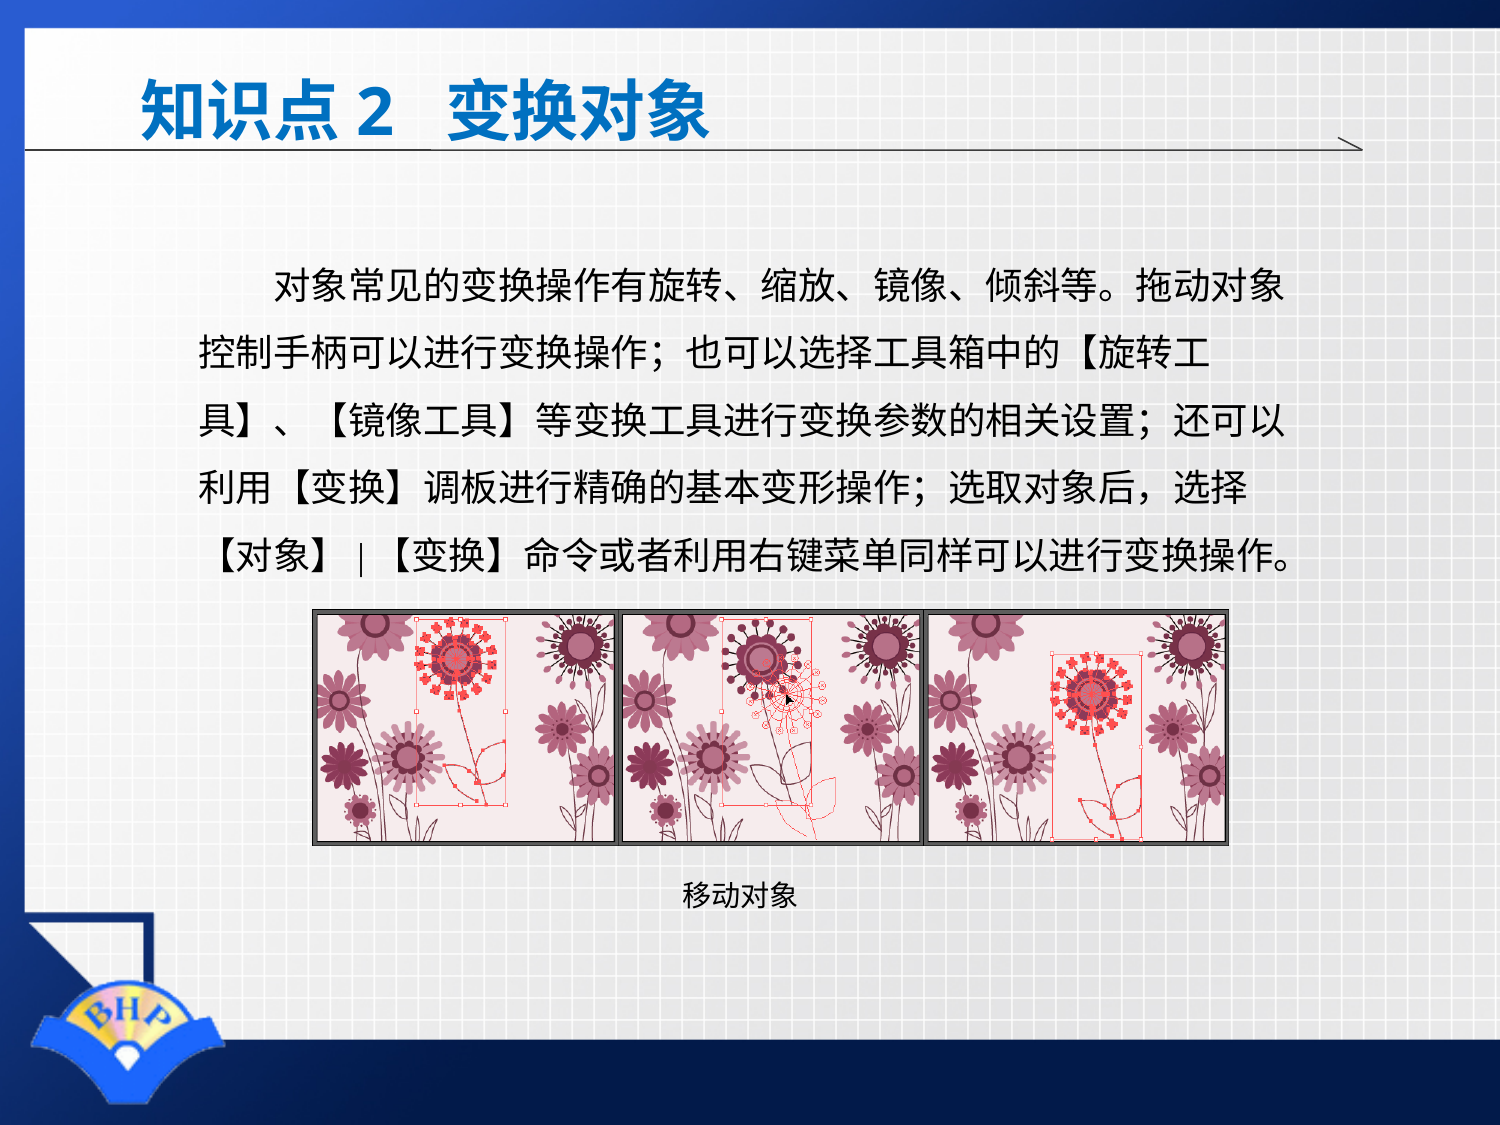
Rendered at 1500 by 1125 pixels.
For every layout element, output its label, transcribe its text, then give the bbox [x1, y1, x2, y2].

picture [0, 0, 1500, 1125]
text_box 移动对象 [667, 869, 833, 920]
text_box 对象常见的变换操作有旋转、缩放、镜像、倾斜等。拖动对象控制手柄可以进行变换操作；也可以选择工具箱中的【旋转工具】、【镜像工具】等变换工具进行变换参数的相关设置；还可以利用【变换】调板进行精确的基本变形操作；选取对象后，选择【对象】|【变换】命令或者利用右键菜单同样可以进行变换操作。 [183, 231, 1329, 584]
title 知识点2 变换对象 [125, 62, 1388, 155]
